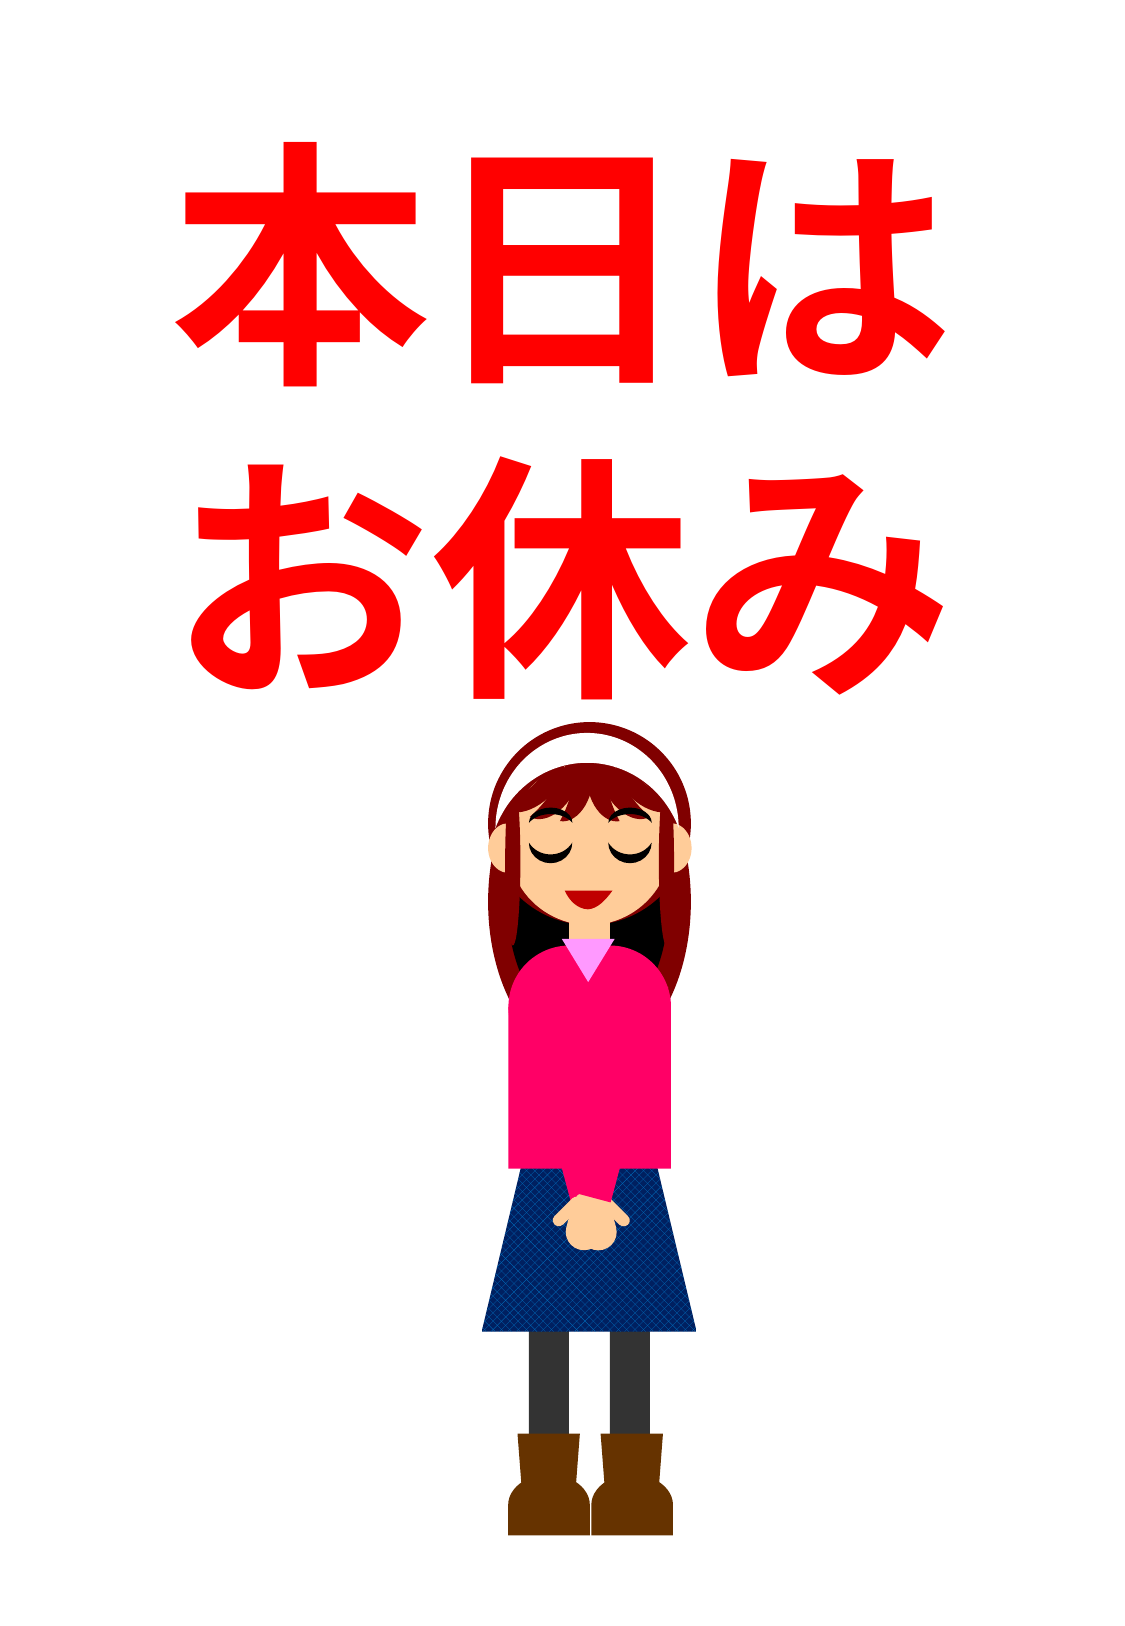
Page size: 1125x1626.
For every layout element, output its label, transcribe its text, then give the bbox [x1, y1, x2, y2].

text_box 本日は お休み [0, 95, 1125, 736]
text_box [481, 721, 762, 1536]
